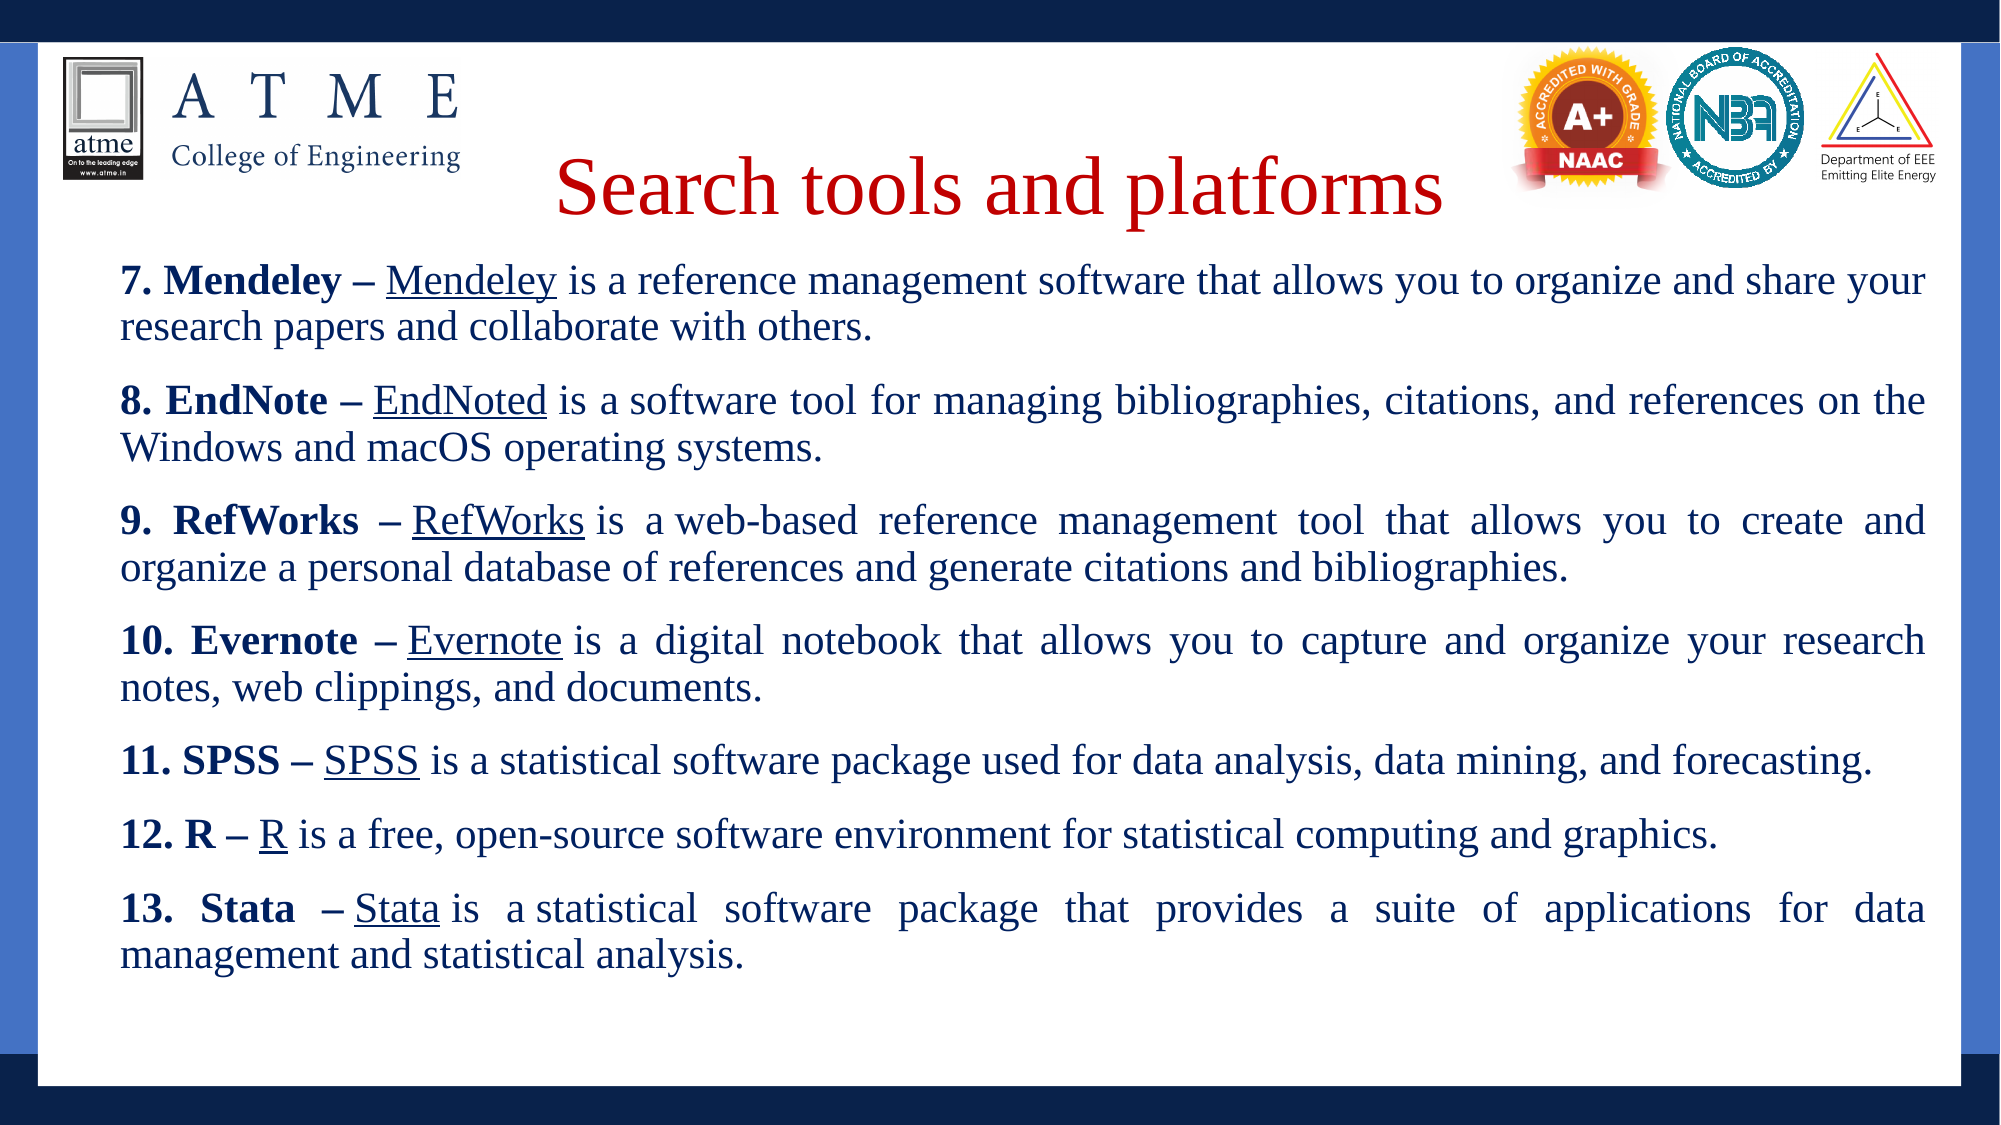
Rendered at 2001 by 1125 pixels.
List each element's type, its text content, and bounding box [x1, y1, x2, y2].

list 7. Mendeley – Mendeley is a reference management software that allows you to organize and share your research papers and collaborate with others. 8. EndNote – EndNoted is a software tool for managing bibliographies, citations, and references on the Windows and macOS operating systems. 9. RefWorks – RefWorks is a web-based reference management tool that allows you to create and organize a personal database of references and generate citations and bibliographies. 10. Evernote – Evernote is a digital notebook that allows you to capture and organize your research notes, web clippings, and documents. 11. SPSS – SPSS is a statistical software package used for data analysis, data mining, and forecasting. 12. R – R is a free, open-source software environment for statistical computing and graphics. 13. Stata – Stata is a statistical software package that provides a suite of applications for data management and statistical analysis. [105, 249, 1943, 1000]
picture [1666, 47, 1804, 188]
picture [1815, 49, 1939, 184]
picture [0, 0, 2000, 43]
picture [63, 57, 461, 180]
title Search tools and platforms [324, 125, 1675, 250]
picture [1531, 60, 1651, 125]
picture [0, 1054, 2000, 1125]
